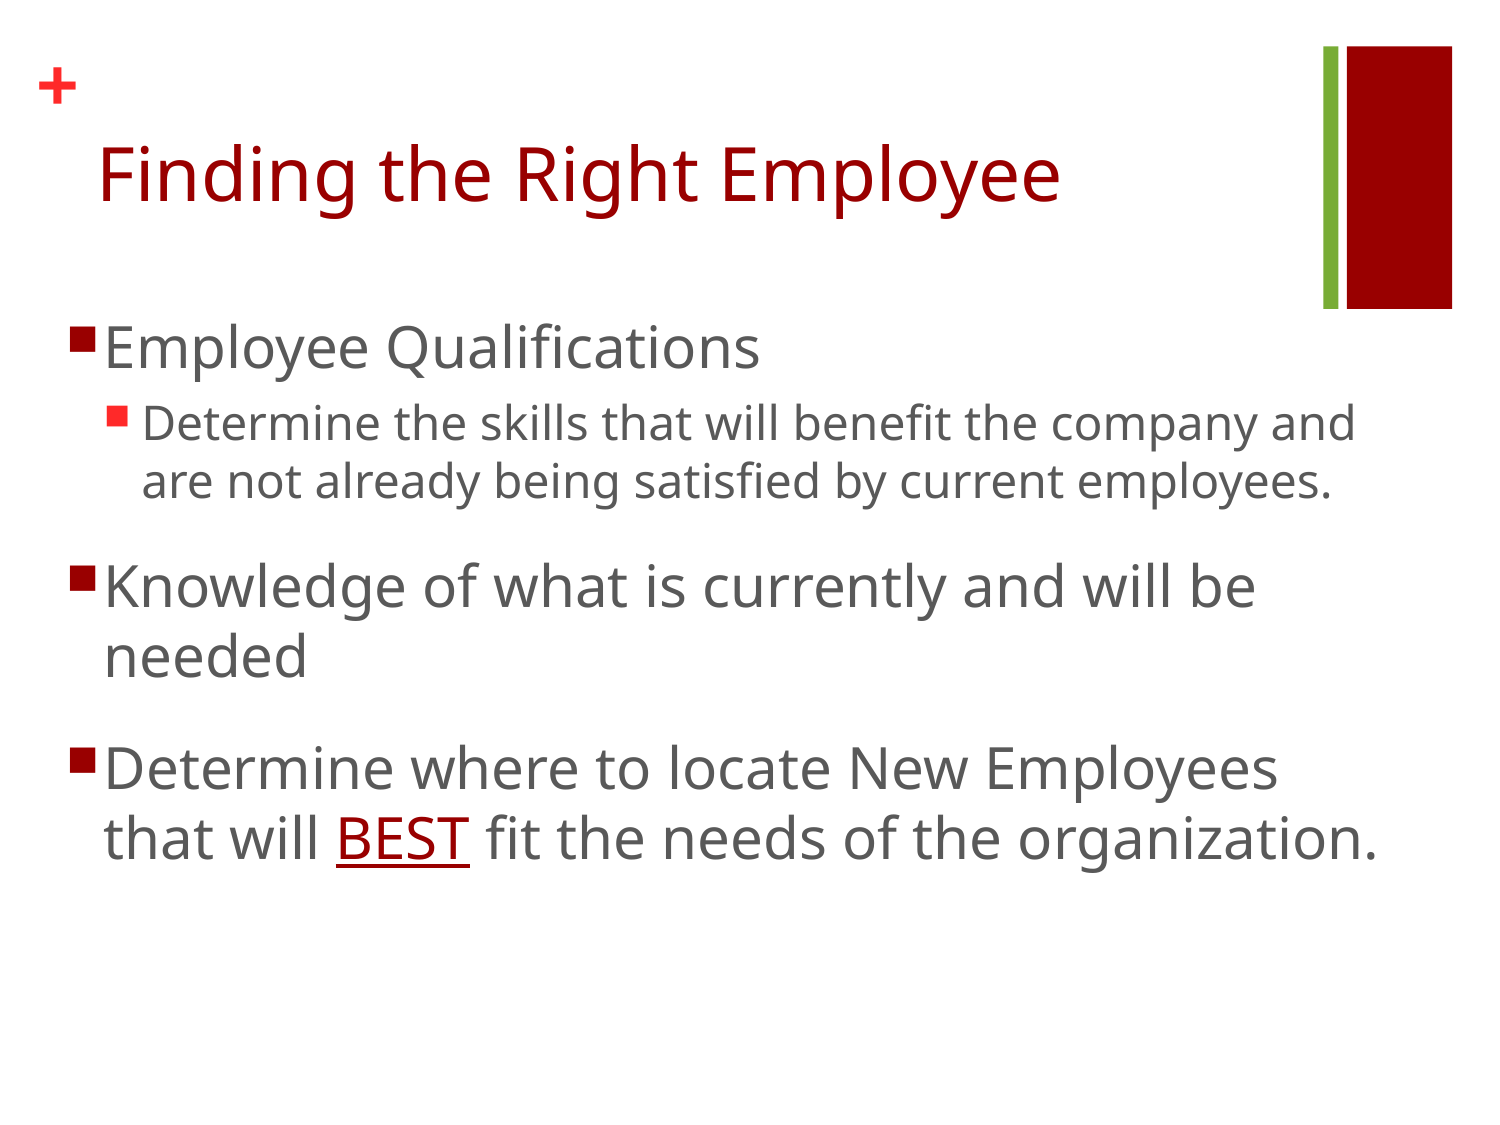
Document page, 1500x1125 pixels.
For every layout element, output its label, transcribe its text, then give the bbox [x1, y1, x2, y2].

title Finding the Right Employee [81, 79, 1322, 263]
list Employee Qualifications Determine the skills that will benefit the company and are not already being satisfied by current employees. Knowledge of what is currently and will be needed Determine where to locate New Employees that will BEST fit the needs of the organization. [51, 302, 1398, 1056]
